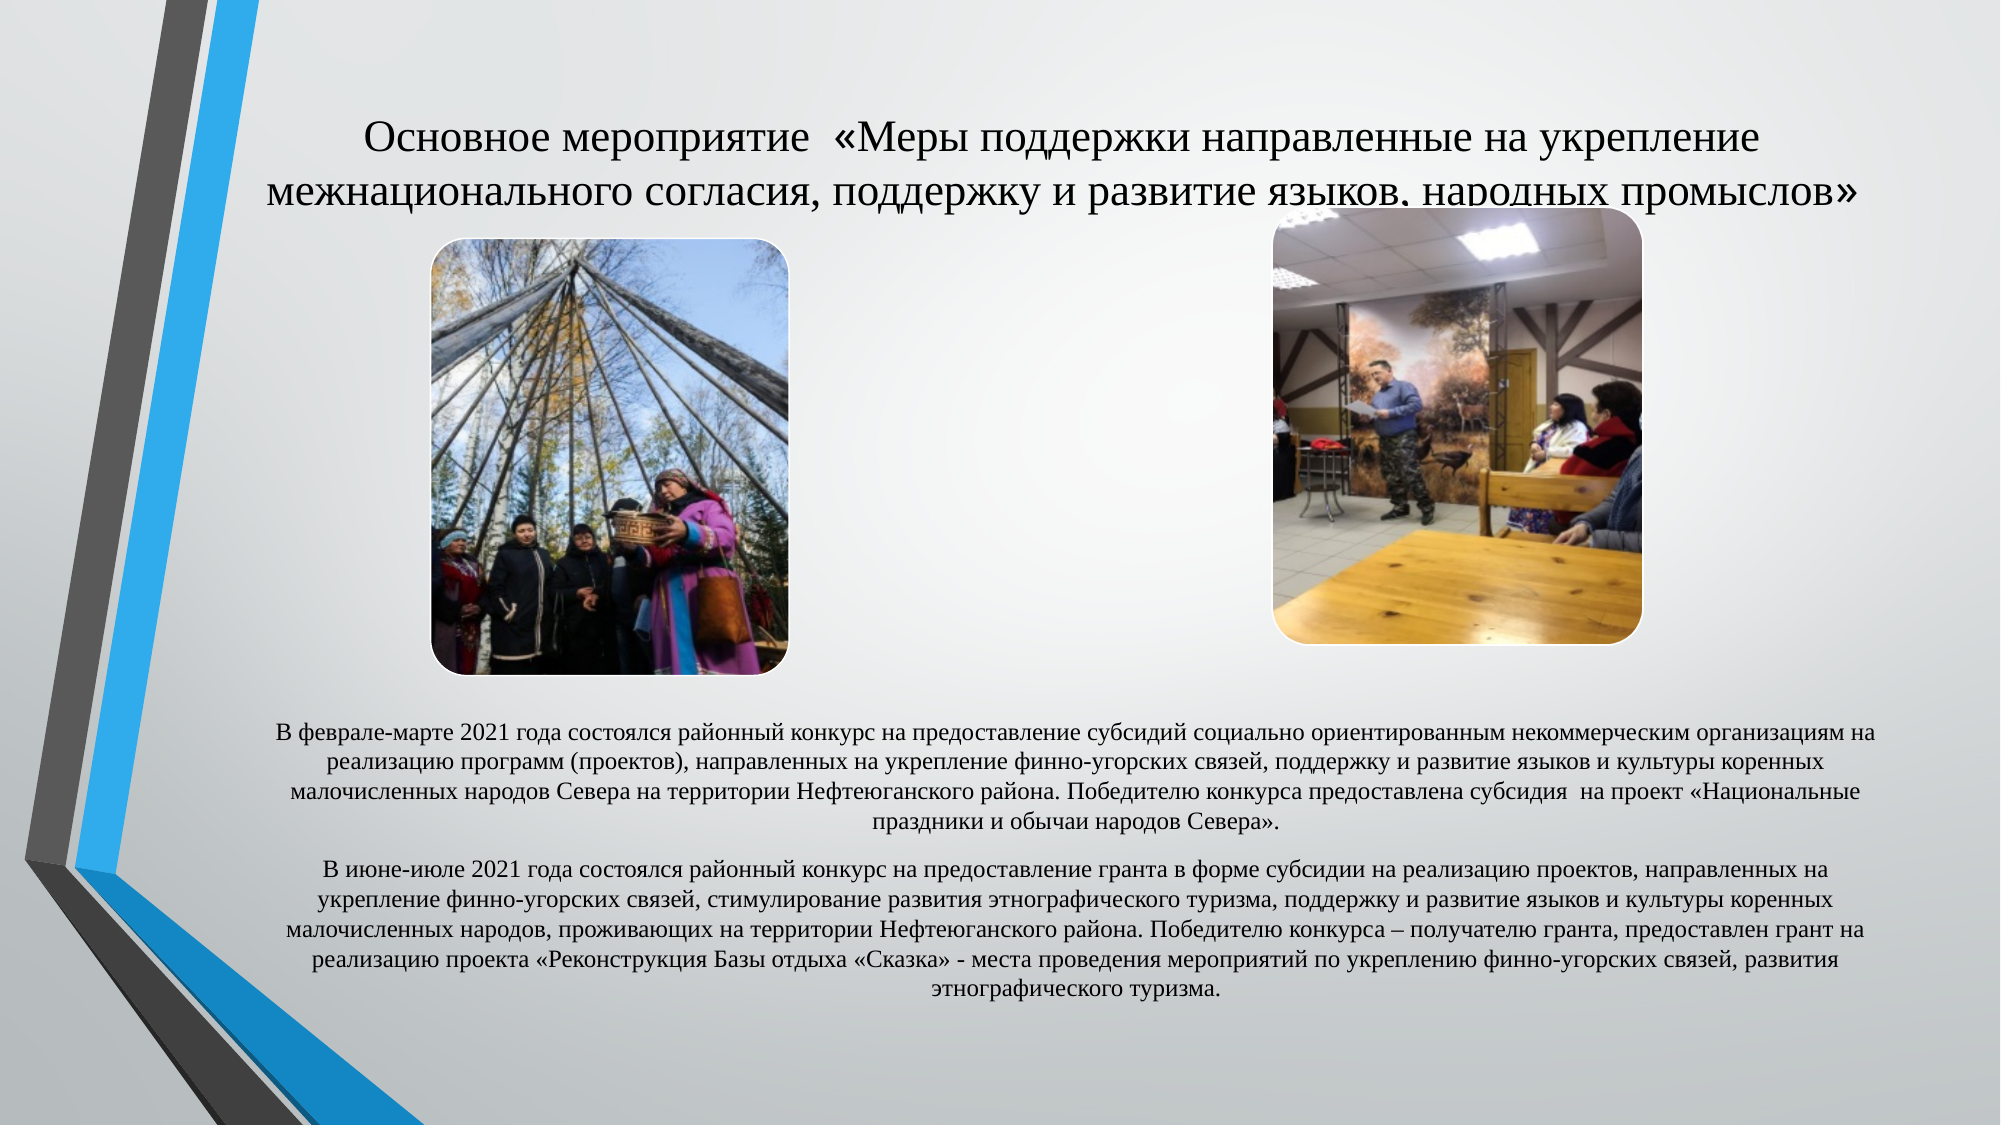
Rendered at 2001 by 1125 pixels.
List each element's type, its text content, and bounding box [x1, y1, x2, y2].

title Основное мероприятие «Меры поддержки направленные на укрепление межнационального согласия, поддержку и развитие языков, народных промыслов» [240, 81, 1885, 293]
picture [1271, 206, 1645, 646]
text_box [429, 237, 790, 677]
list В феврале-марте 2021 года состоялся районный конкурс на предоставление субсидий социально ориентированным некоммерческим организациям на реализацию программ (проектов), направленных на укрепление финно-угорских связей, поддержку и развитие языков и культуры коренных малочисленных народов Севера на территории Нефтеюганского района. Победителю конкурса предоставлена субсидия на проект «Национальные праздники и обычаи народов Севера». В июне-июле 2021 года состоялся районный конкурс на предоставление гранта в форме субсидии на реализацию проектов, направленных на укрепление финно-угорских связей, стимулирование развития этнографического туризма, поддержку и развитие языков и культуры коренных малочисленных народов, проживающих на территории Нефтеюганского района. Победителю конкурса – получателю гранта, предоставлен грант на реализацию проекта «Реконструкция Базы отдыха «Сказка» - места проведения мероприятий по укреплению финно-угорских связей, развития этнографического туризма. [254, 727, 1899, 1032]
